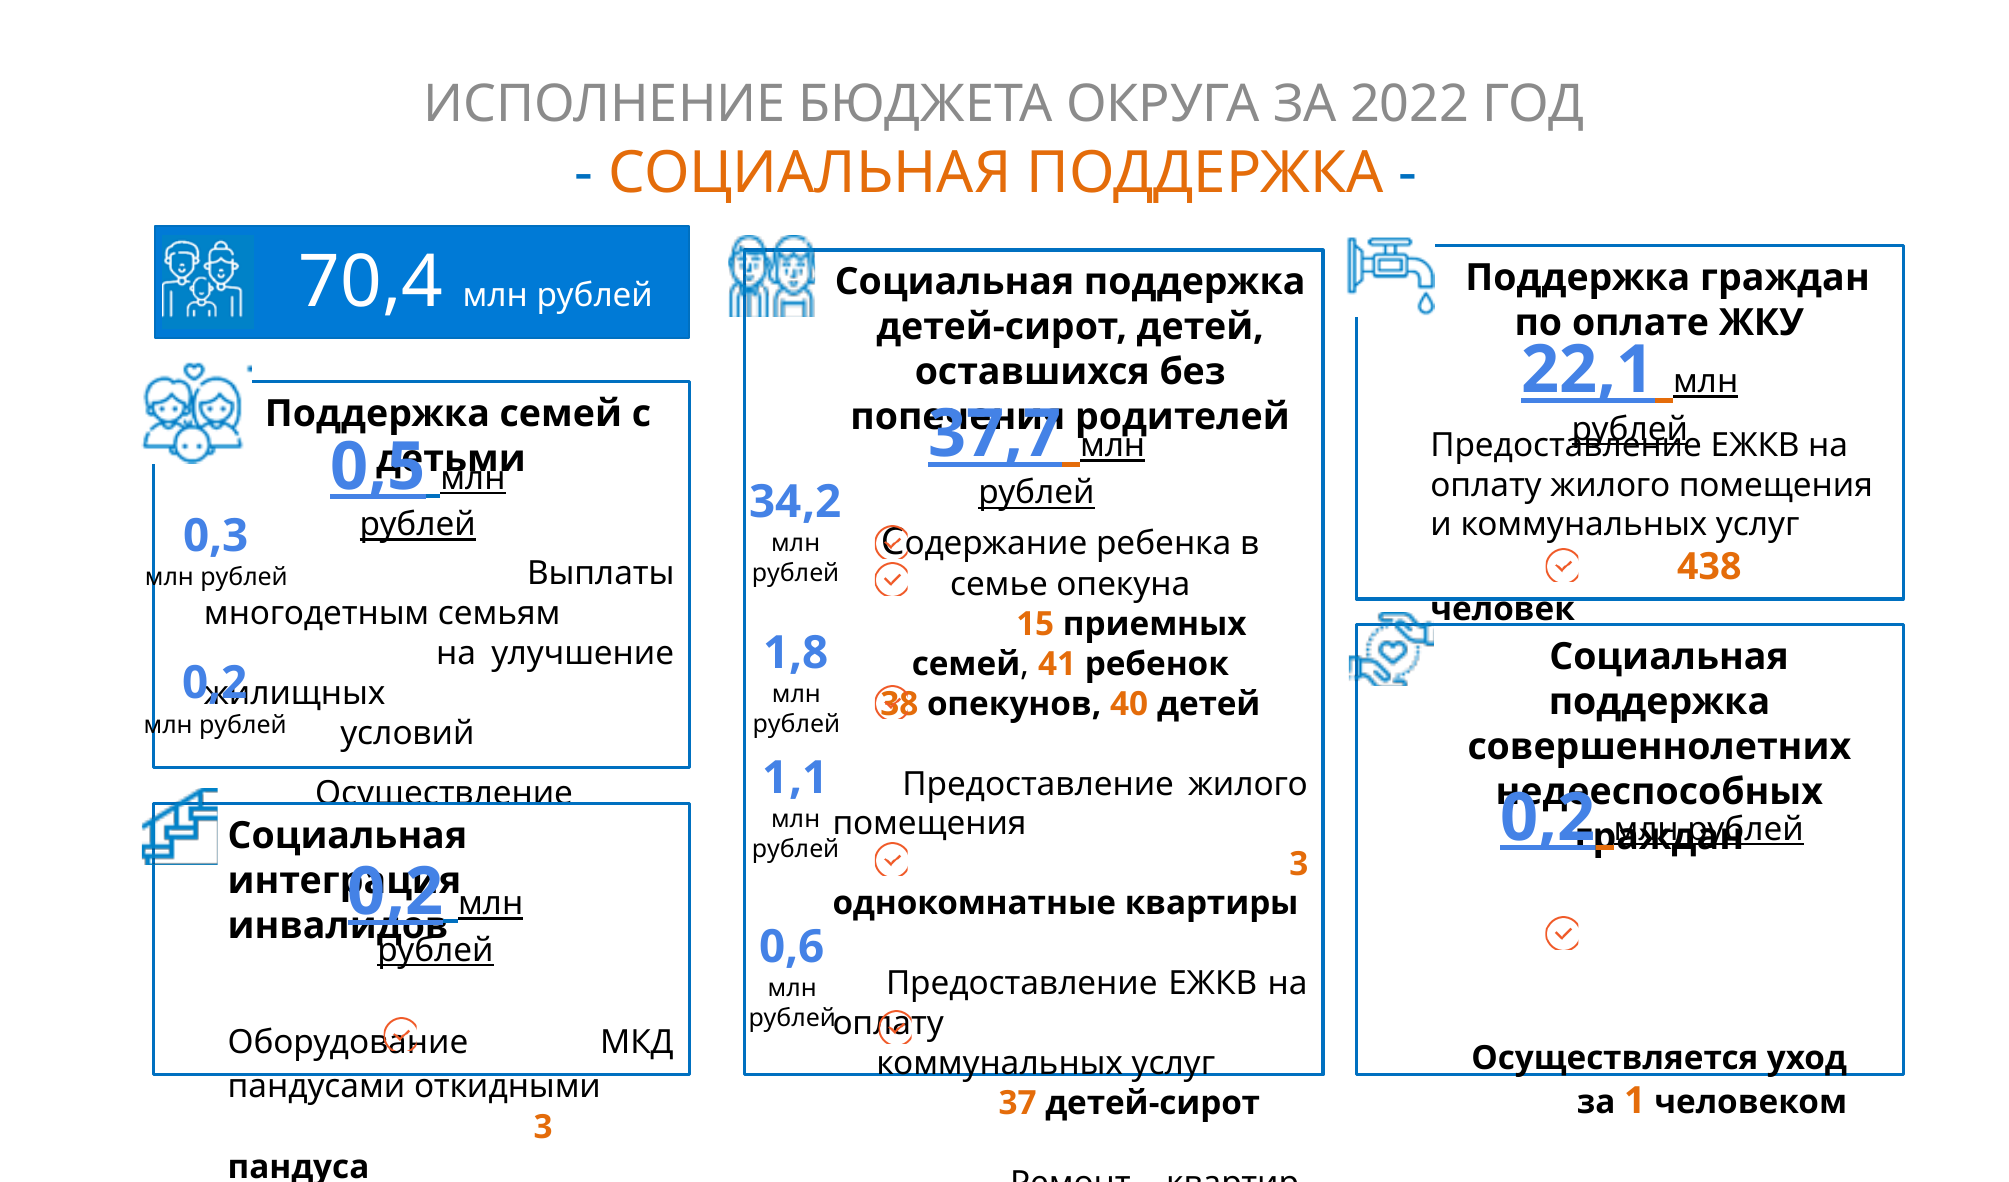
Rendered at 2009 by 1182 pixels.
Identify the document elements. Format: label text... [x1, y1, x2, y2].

text_box 0,3 млн рублей [130, 498, 303, 598]
title ИСПОЛНЕНИЕ БЮДЖЕТА ОКРУГА ЗА 2022 ГОД [100, 47, 1908, 154]
text_box Социальная интеграция инвалидов Оборудование МКД пандусами откидными 3 пандуса [152, 801, 691, 1077]
picture [1344, 227, 1435, 318]
picture [120, 351, 253, 464]
text_box Поддержка семей с детьми Выплаты многодетным семьям на улучшение жилищных условий Осуществление постинтернатного патроната несовершеннолетних [152, 380, 691, 770]
picture [383, 1017, 417, 1052]
picture [874, 561, 909, 596]
text_box Поддержка граждан по оплате ЖКУ Предоставление ЕЖКВ на оплату жилого помещения и коммунальных услуг 438 человек [1354, 243, 1905, 601]
picture [230, 297, 235, 318]
picture [1348, 612, 1435, 686]
picture [874, 842, 909, 876]
picture [878, 1010, 912, 1044]
picture [141, 787, 218, 865]
text_box 70,4 млн рублей [153, 224, 691, 340]
text_box 0,6 млн рублей [725, 909, 860, 1040]
text_box 0,2 млн рублей [1470, 763, 1834, 861]
text_box Социальная поддержка совершеннолетних недееспособных граждан Осуществляется уход за 1 человеком [1354, 622, 1905, 1077]
picture [1545, 548, 1579, 583]
text_box 0,5 млн рублей [264, 415, 572, 550]
picture [169, 290, 174, 318]
text_box Социальная поддержка детей-сирот, детей, оставшихся без попечения родителей Содержание ребенка в семье опекуна 15 приемных семей, 41 ребенок 38 опекунов, 40 детей Предоставление жилого помещения 3 однокомнатные квартиры Предоставление ЕЖКВ на оплату коммунальных услуг 37 детей-сирот Ремонт квартир, собственником которых являются дети-сироты 4 квартиры [742, 248, 1325, 1077]
picture [874, 685, 909, 719]
text_box 0,2 млн рублей [128, 645, 302, 746]
text_box 37,7 млн рублей [855, 380, 1218, 518]
text_box 1,8 млн рублей [728, 615, 864, 746]
picture [728, 235, 816, 318]
picture [1545, 916, 1579, 950]
picture [201, 791, 218, 806]
text_box - СОЦИАЛЬНАЯ ПОДДЕРЖКА - [446, 126, 1546, 212]
picture [874, 525, 909, 559]
text_box 34,2 млн рублей [728, 464, 863, 594]
text_box 1,1 млн рублей [728, 740, 863, 870]
picture [162, 239, 243, 318]
text_box 0,2 млн рублей [281, 840, 590, 976]
text_box 22,1 млн рублей [1448, 316, 1811, 454]
